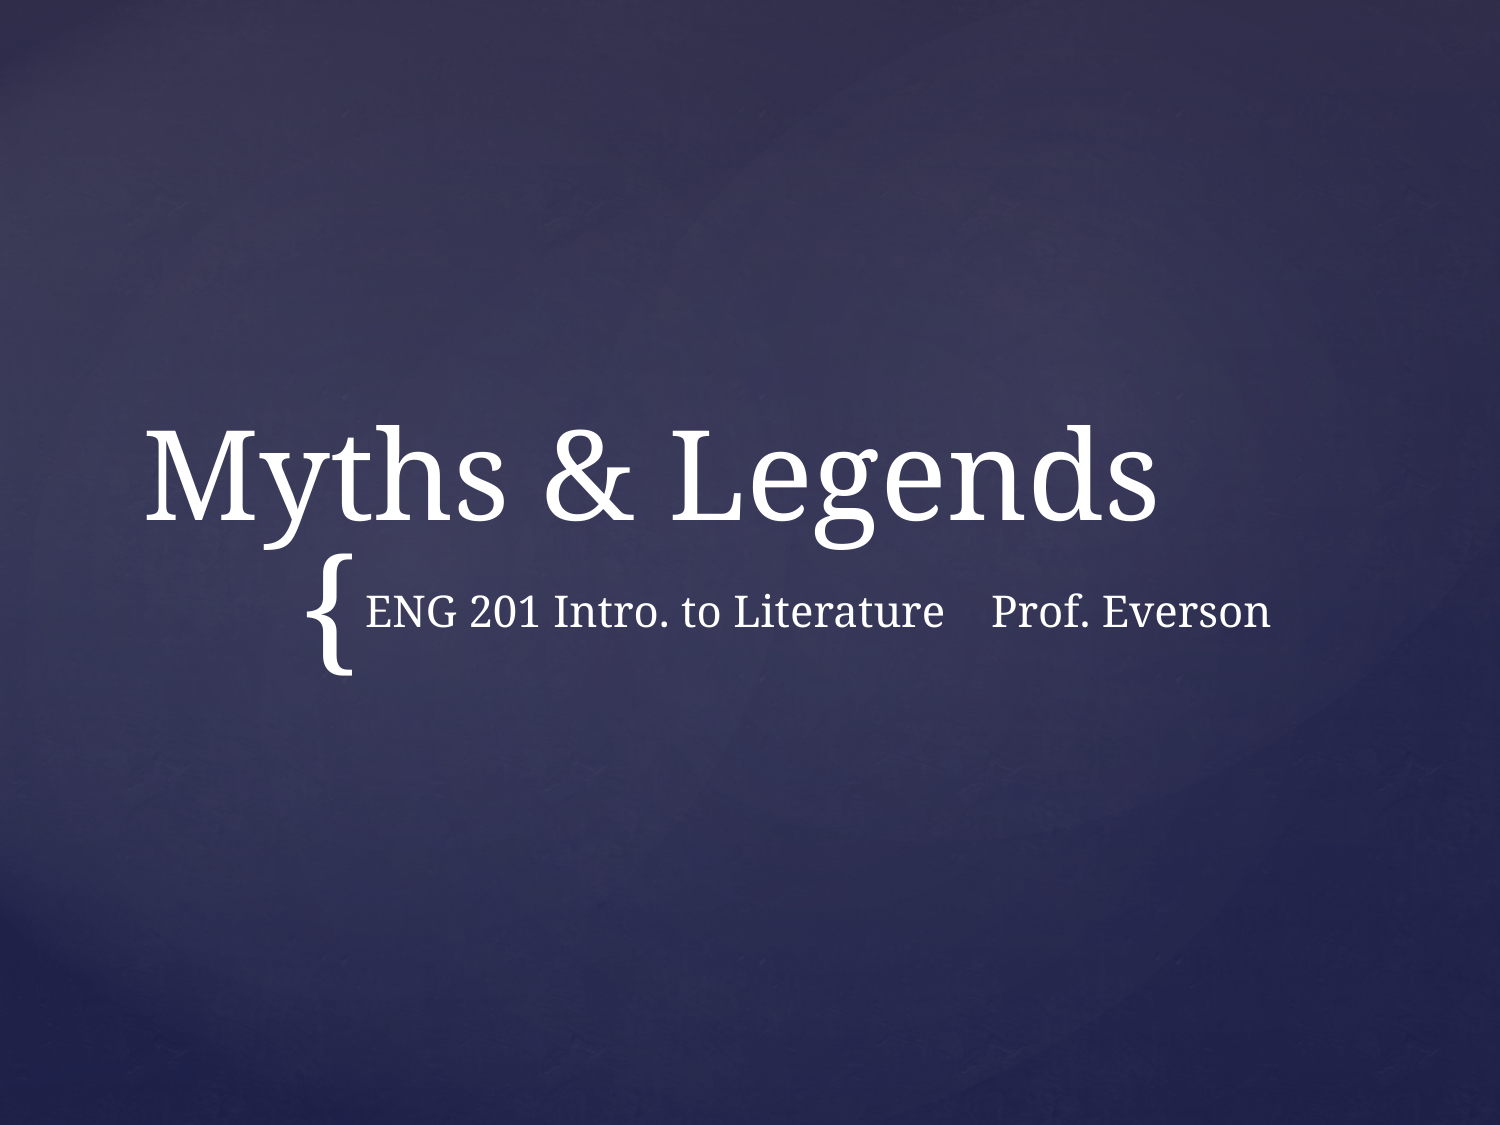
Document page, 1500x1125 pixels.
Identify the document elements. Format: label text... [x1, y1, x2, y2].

title Myths & Legends [127, 200, 1365, 554]
subtitle ENG 201 Intro. to Literature Prof. Everson [350, 553, 1363, 667]
